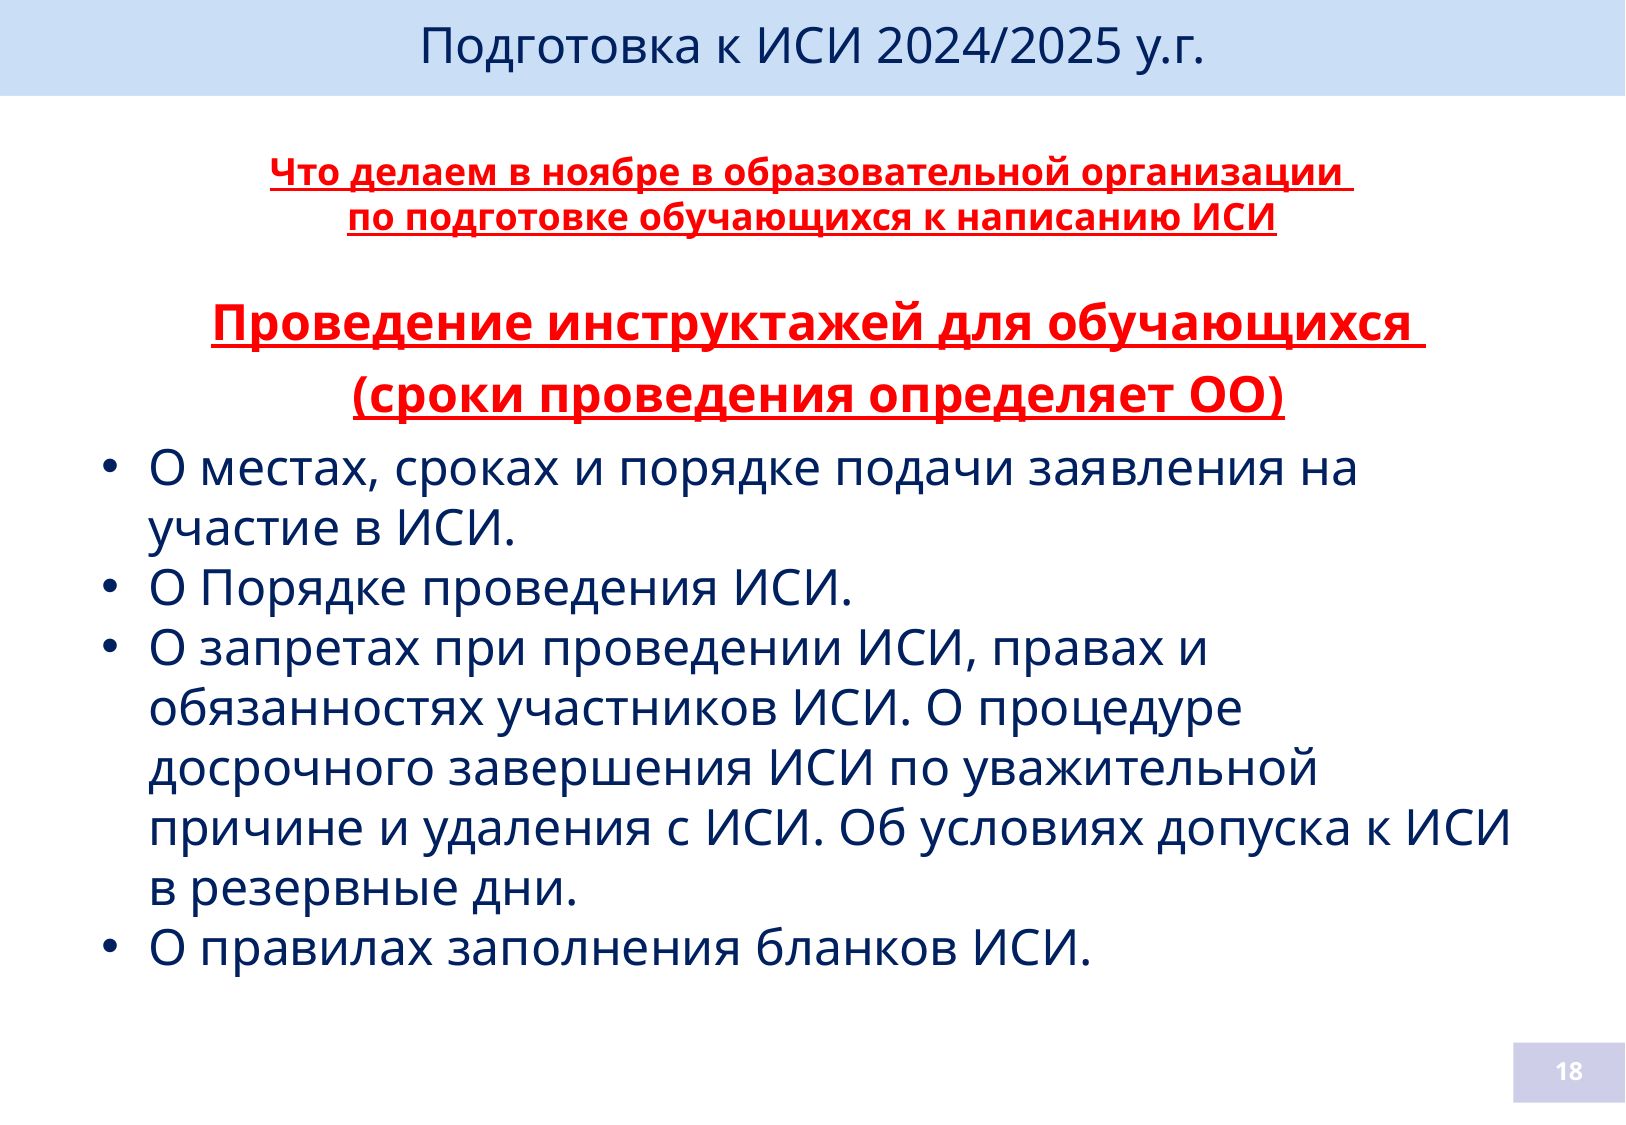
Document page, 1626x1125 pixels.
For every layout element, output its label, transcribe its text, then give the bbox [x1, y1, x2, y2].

slide_number 18 [1513, 1042, 1625, 1103]
picture [0, 0, 1625, 96]
text_box Что делаем в ноябре в образовательной организации по подготовке обучающихся к написанию ИСИ Проведение инструктажей для обучающихся (сроки проведения определяет ОО) О местах, сроках и порядке подачи заявления на участие в ИСИ. О Порядке проведения ИСИ. О запретах при проведении ИСИ, правах и обязанностях участников ИСИ. О процедуре досрочного завершения ИСИ по уважительной причине и удаления с ИСИ. Об условиях допуска к ИСИ в резервные дни. О правилах заполнения бланков ИСИ. [57, 96, 1552, 983]
